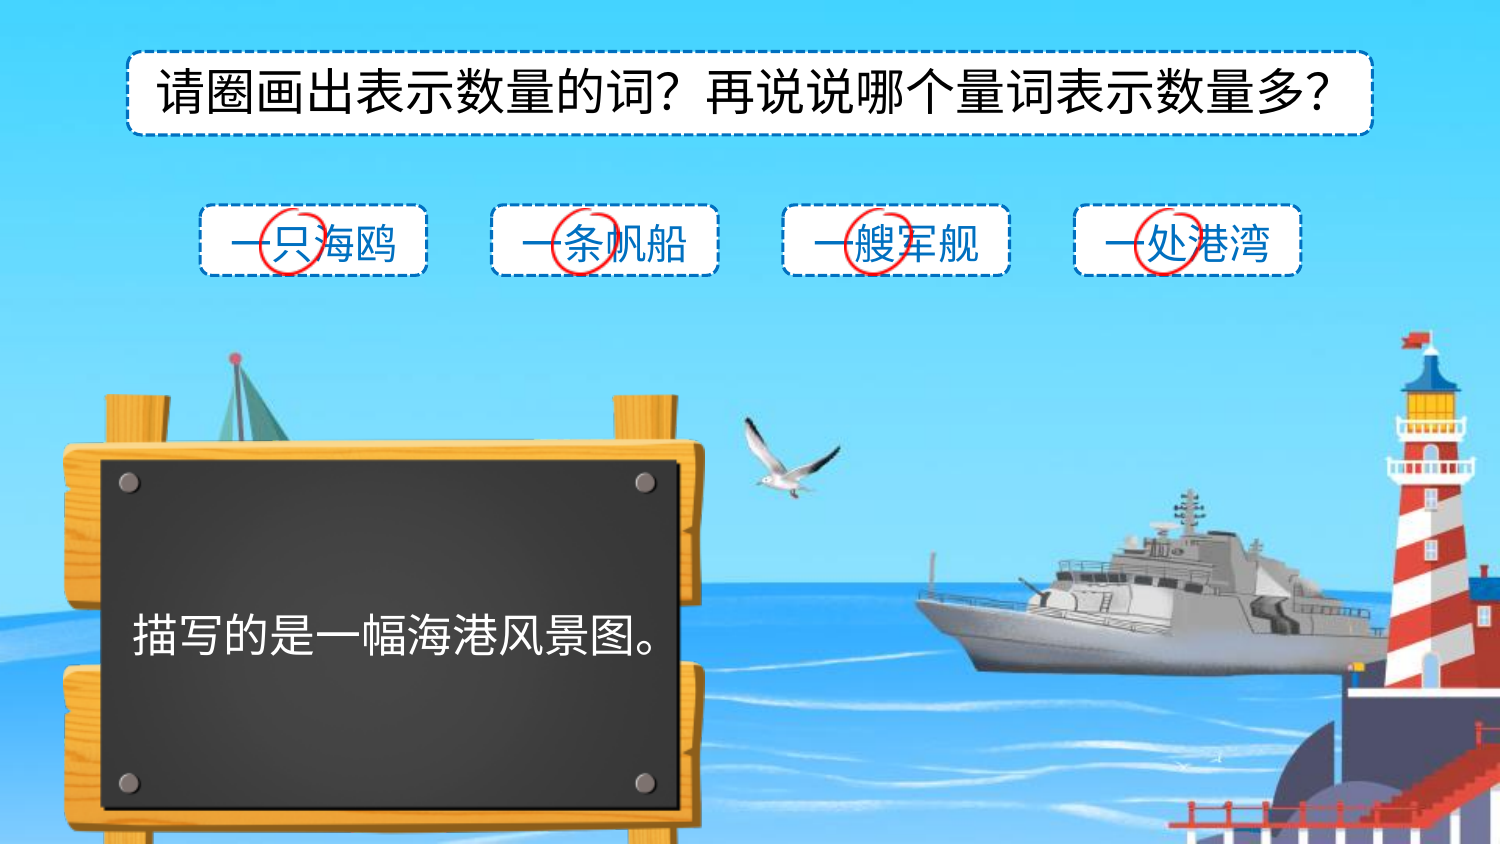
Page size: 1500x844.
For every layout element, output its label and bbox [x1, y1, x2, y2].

text_box [782, 204, 1010, 276]
text_box [1074, 204, 1301, 276]
text_box [200, 204, 427, 276]
text_box [63, 393, 705, 844]
text_box [127, 51, 1373, 135]
text_box [491, 204, 719, 276]
picture [0, 0, 1500, 844]
